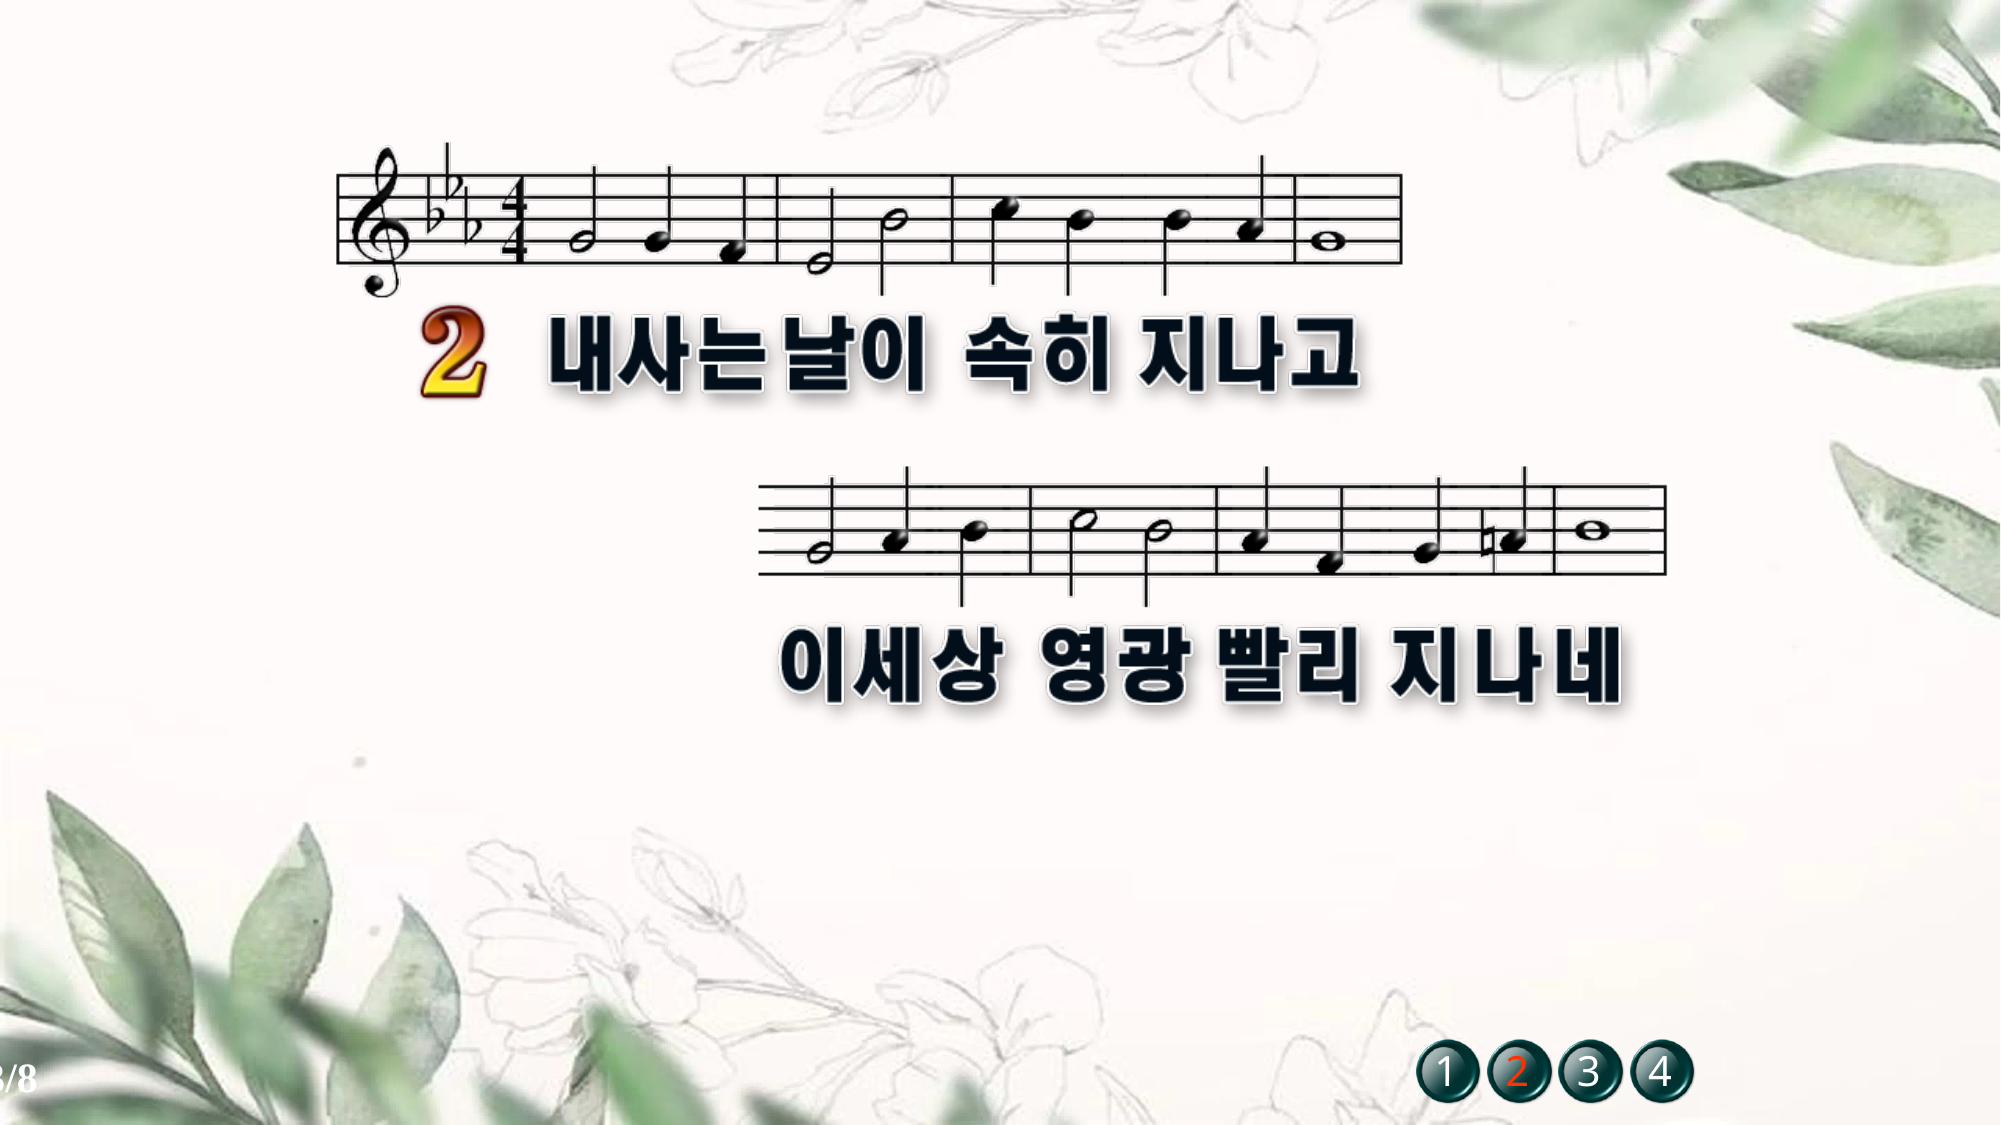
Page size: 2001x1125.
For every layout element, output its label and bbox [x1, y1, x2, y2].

picture [0, 0, 2001, 1125]
text_box [1413, 1035, 1484, 1106]
text_box [1484, 1035, 1555, 1106]
text_box [1555, 1035, 1626, 1106]
text_box [1627, 1035, 1697, 1106]
